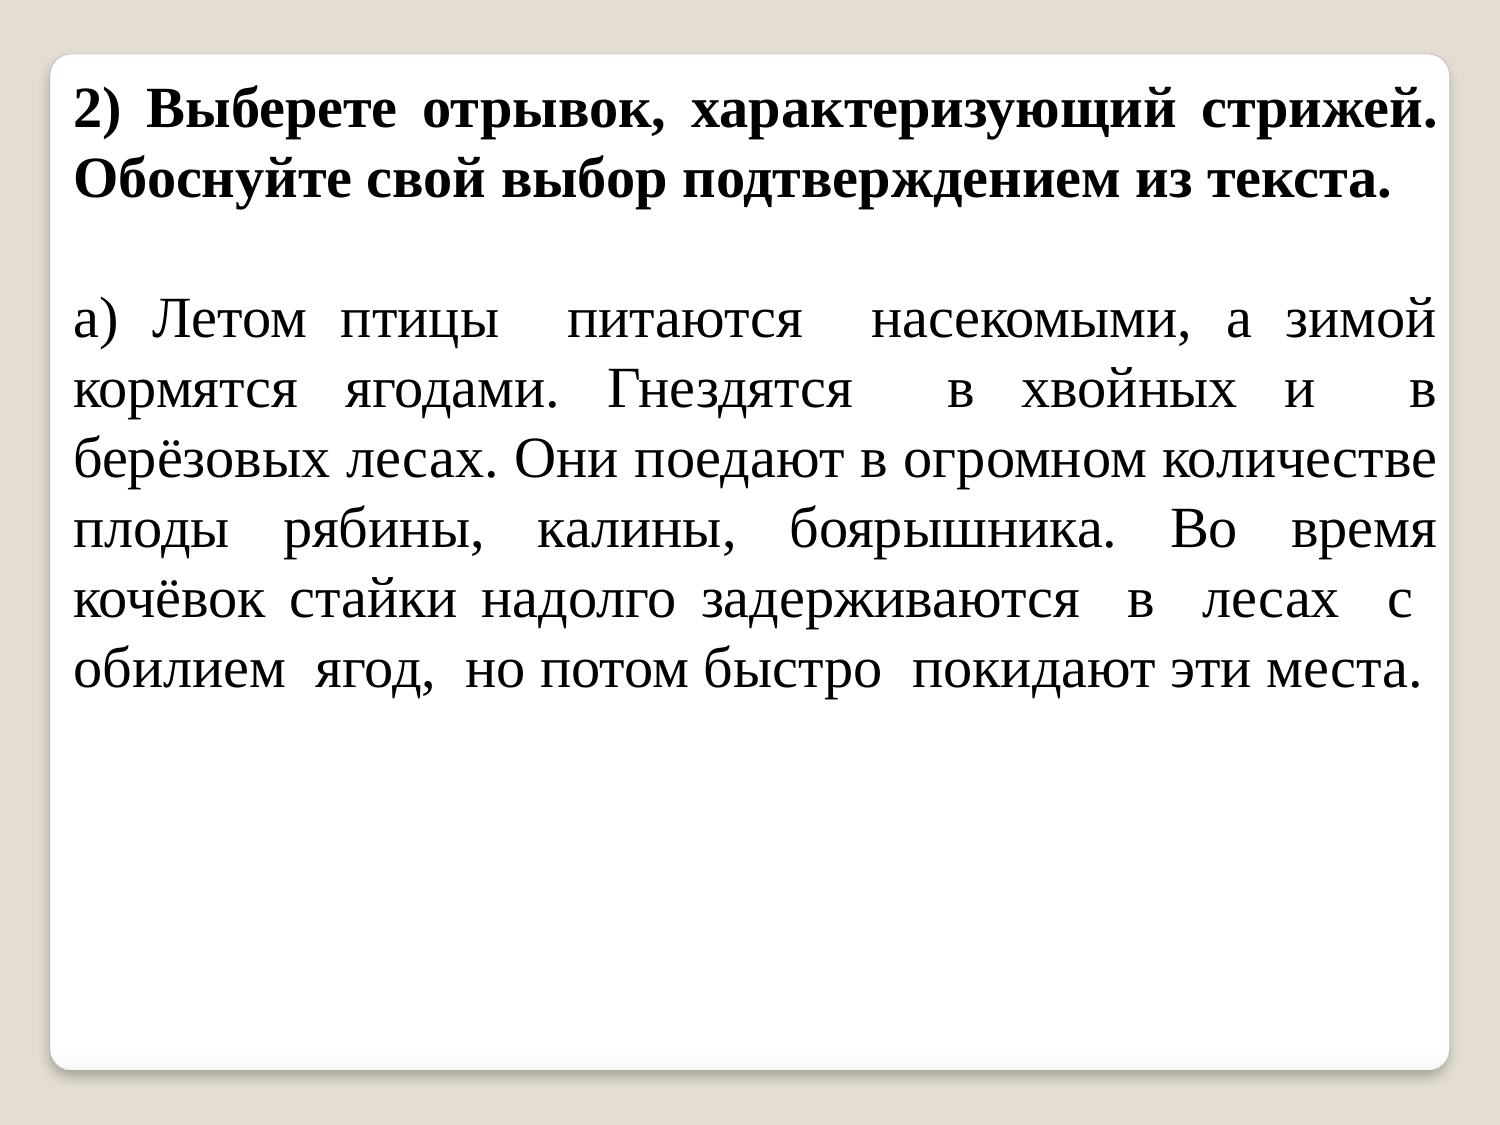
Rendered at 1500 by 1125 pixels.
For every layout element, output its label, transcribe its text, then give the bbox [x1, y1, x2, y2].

text_box 2) Выберете отрывок, характеризующий стрижей. Обоснуйте свой выбор подтверждением из текста. а) Летом птицы питаются насекомыми, а зимой кормятся ягодами. Гнездятся в хвойных и в берёзовых лесах. Они поедают в огромном количестве плоды рябины, калины, боярышника. Во время кочёвок стайки надолго задерживаются в лесах с обилием ягод, но потом быстро покидают эти места. [58, 61, 1453, 707]
